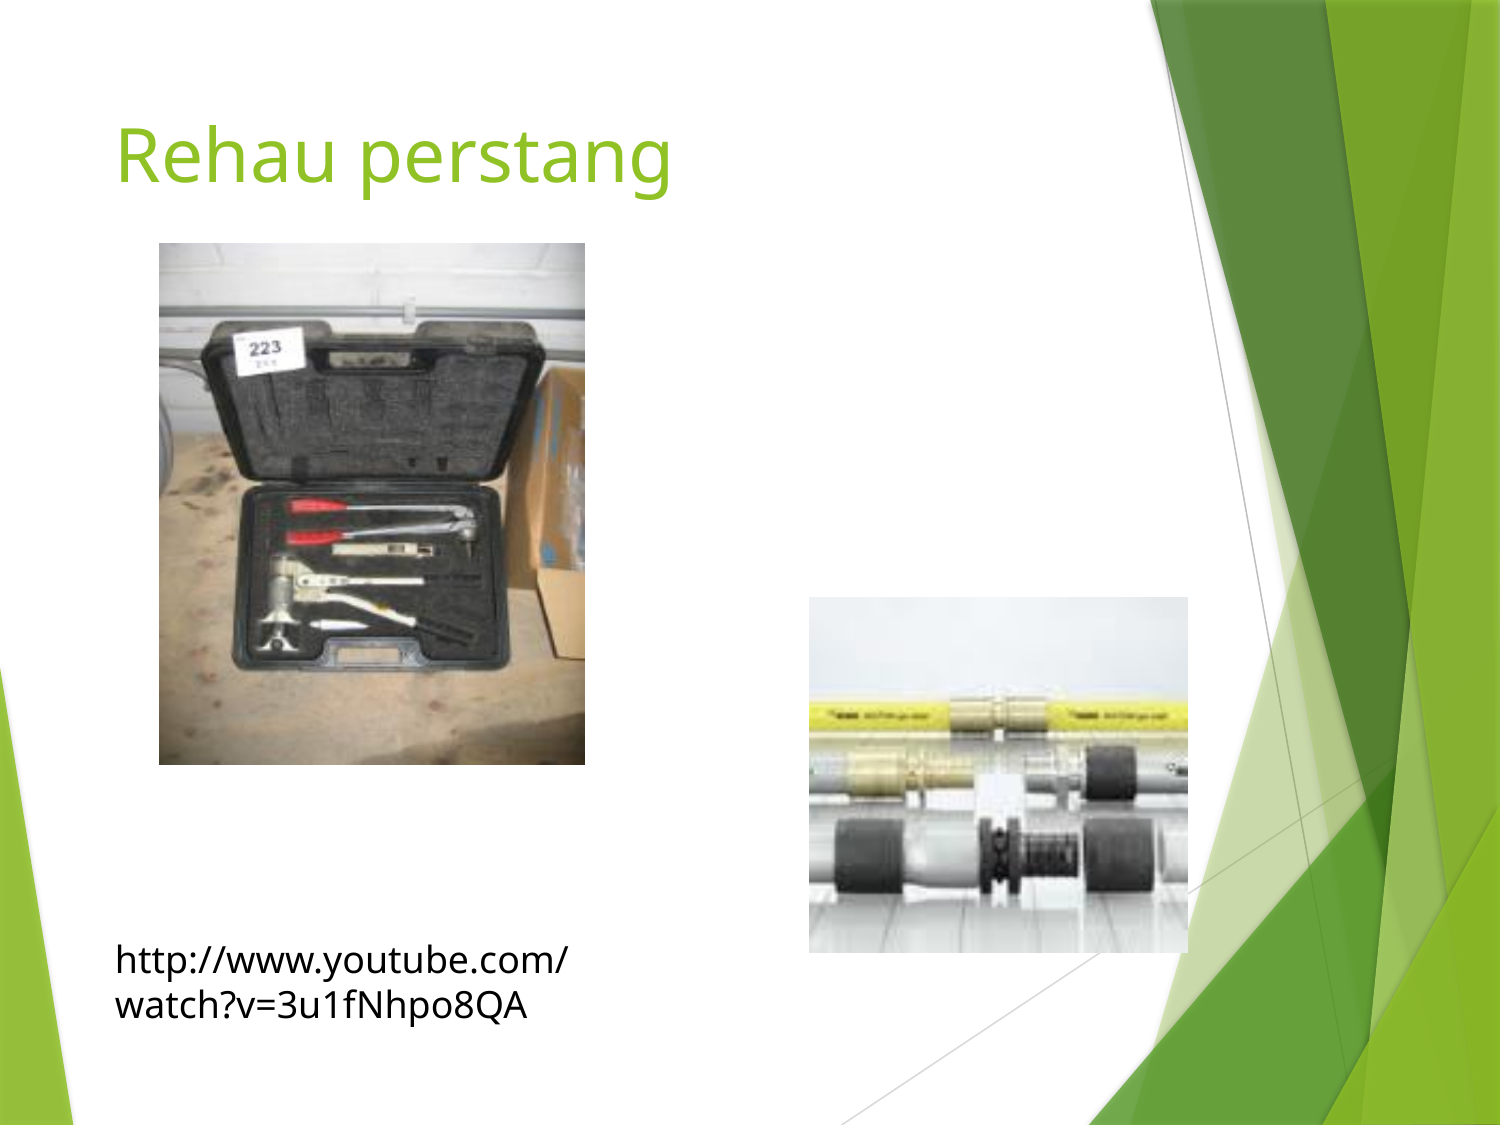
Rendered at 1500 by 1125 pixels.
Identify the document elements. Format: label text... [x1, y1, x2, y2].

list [158, 243, 586, 766]
title Rehau perstang [99, 99, 1142, 317]
picture [808, 596, 1188, 953]
text_box http://www.youtube.com/watch?v=3u1fNhpo8QA [100, 928, 668, 1034]
